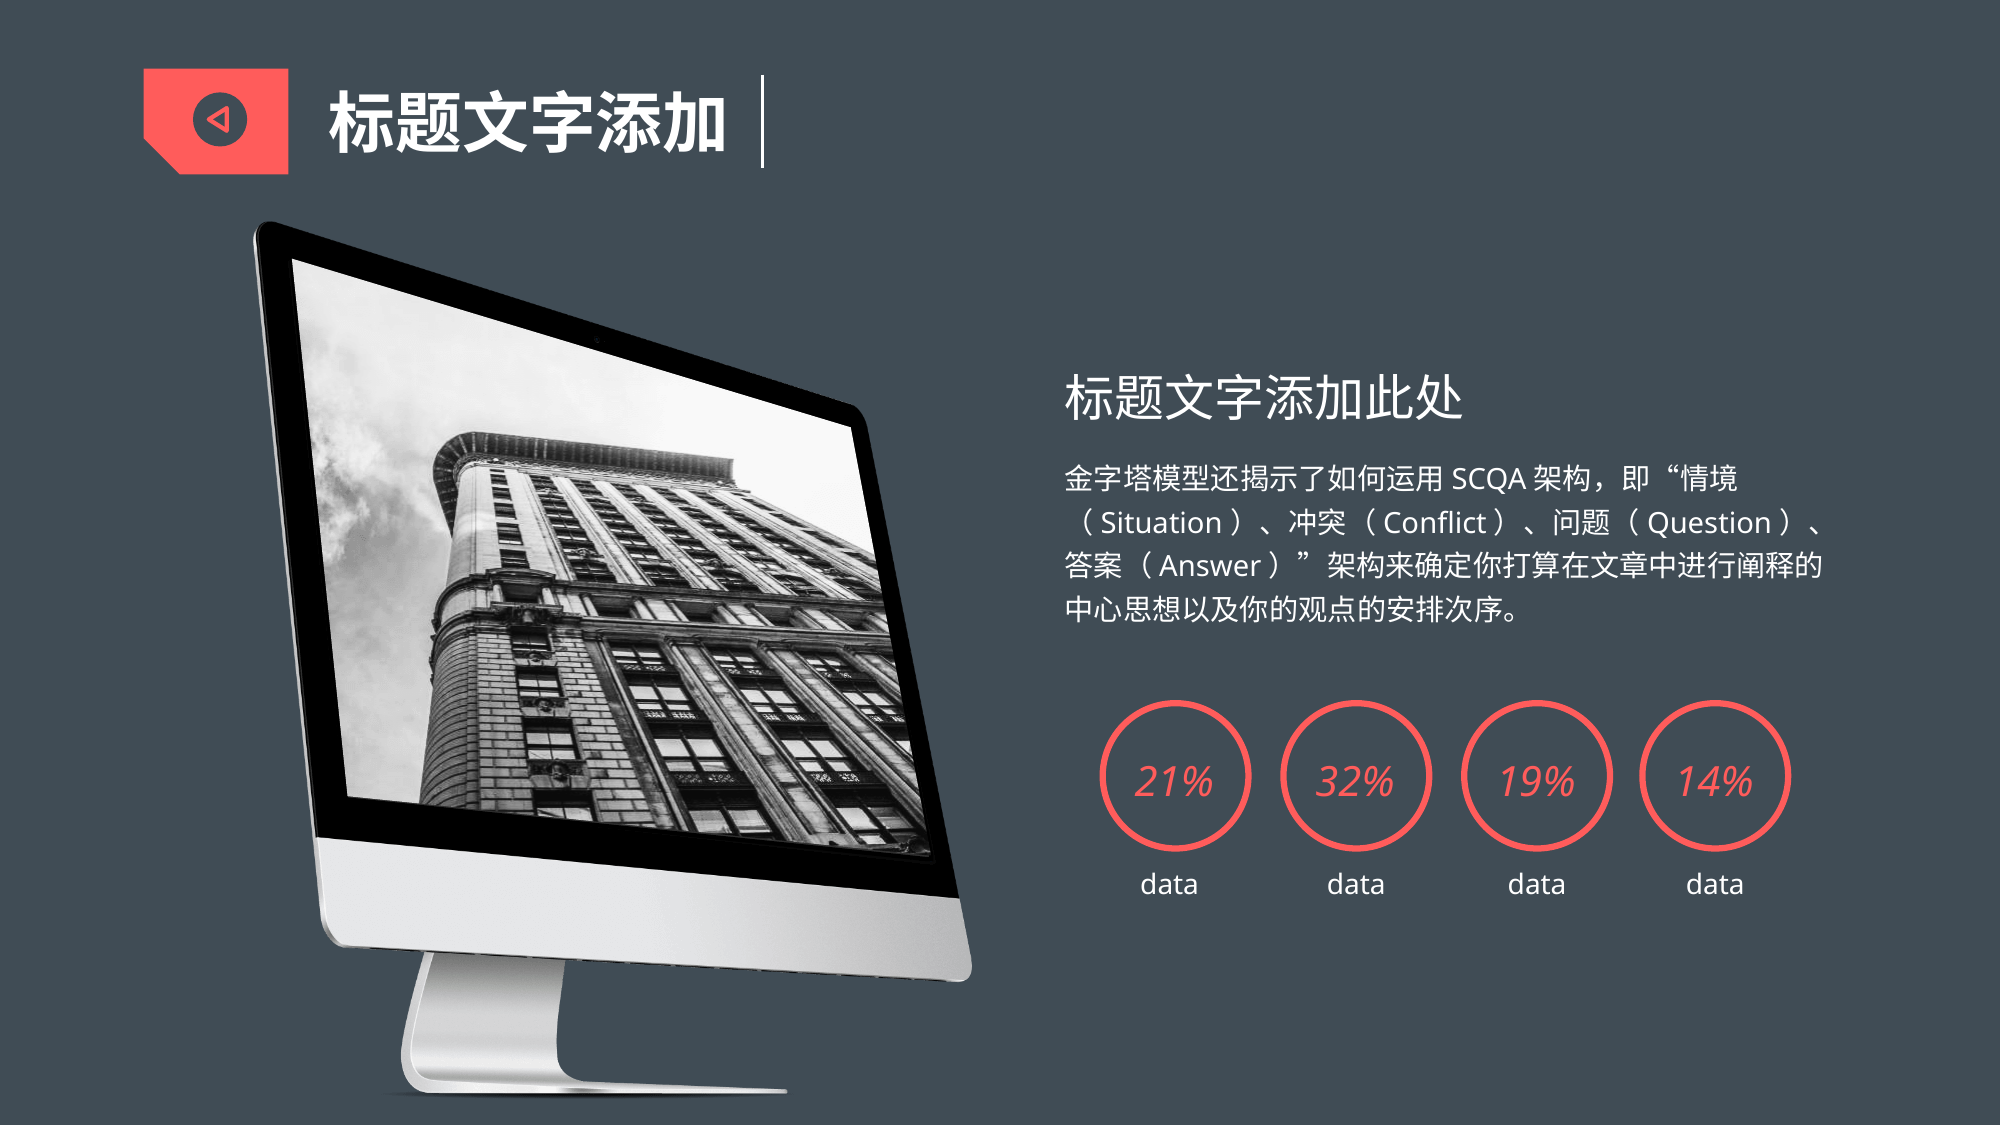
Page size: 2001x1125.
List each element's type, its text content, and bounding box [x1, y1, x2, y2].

text_box [1464, 703, 1611, 849]
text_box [1049, 350, 1857, 633]
text_box [1102, 703, 1249, 849]
text_box data [1097, 858, 1242, 908]
text_box data [1284, 858, 1429, 908]
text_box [253, 221, 972, 1099]
text_box 19% [1491, 750, 1580, 809]
picture [291, 258, 932, 856]
text_box 32% [1311, 750, 1399, 809]
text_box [143, 68, 763, 175]
text_box [1283, 703, 1430, 849]
text_box data [1643, 858, 1788, 908]
text_box 21% [1130, 750, 1219, 809]
text_box [1642, 703, 1789, 849]
text_box 14% [1670, 750, 1758, 809]
text_box data [1465, 858, 1609, 908]
